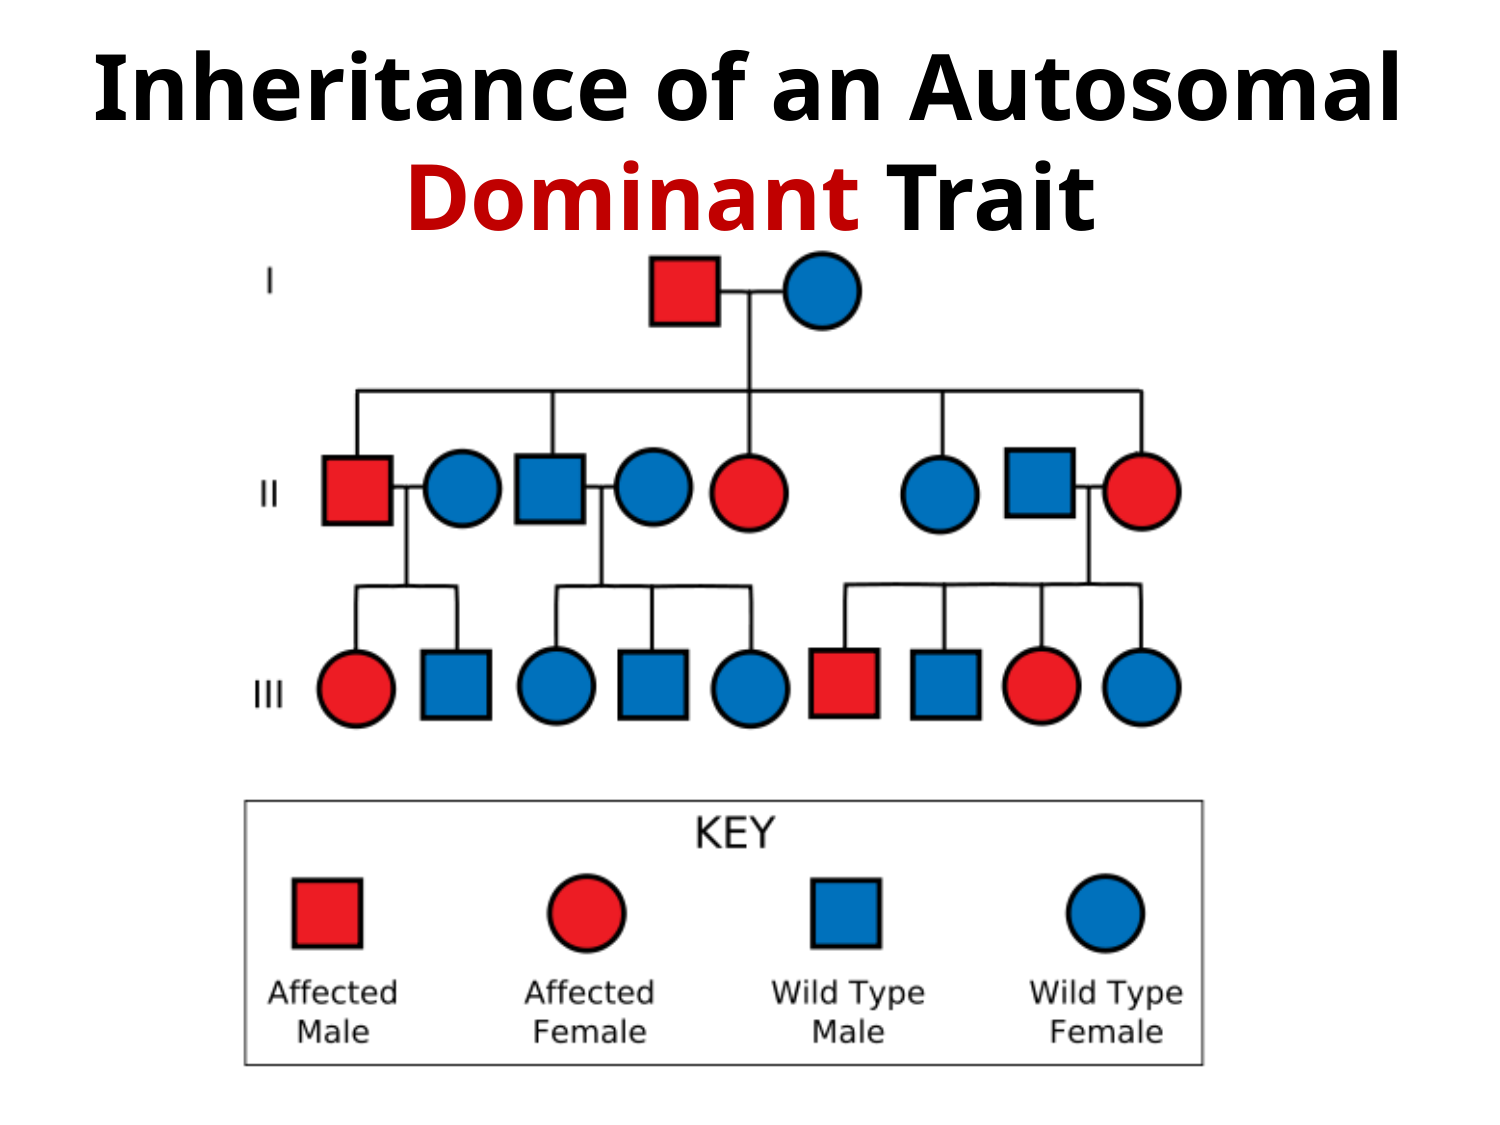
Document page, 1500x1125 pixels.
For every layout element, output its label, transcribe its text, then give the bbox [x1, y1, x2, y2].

picture [224, 224, 1213, 1079]
title Inheritance of an Autosomal Dominant Trait [74, 44, 1426, 233]
